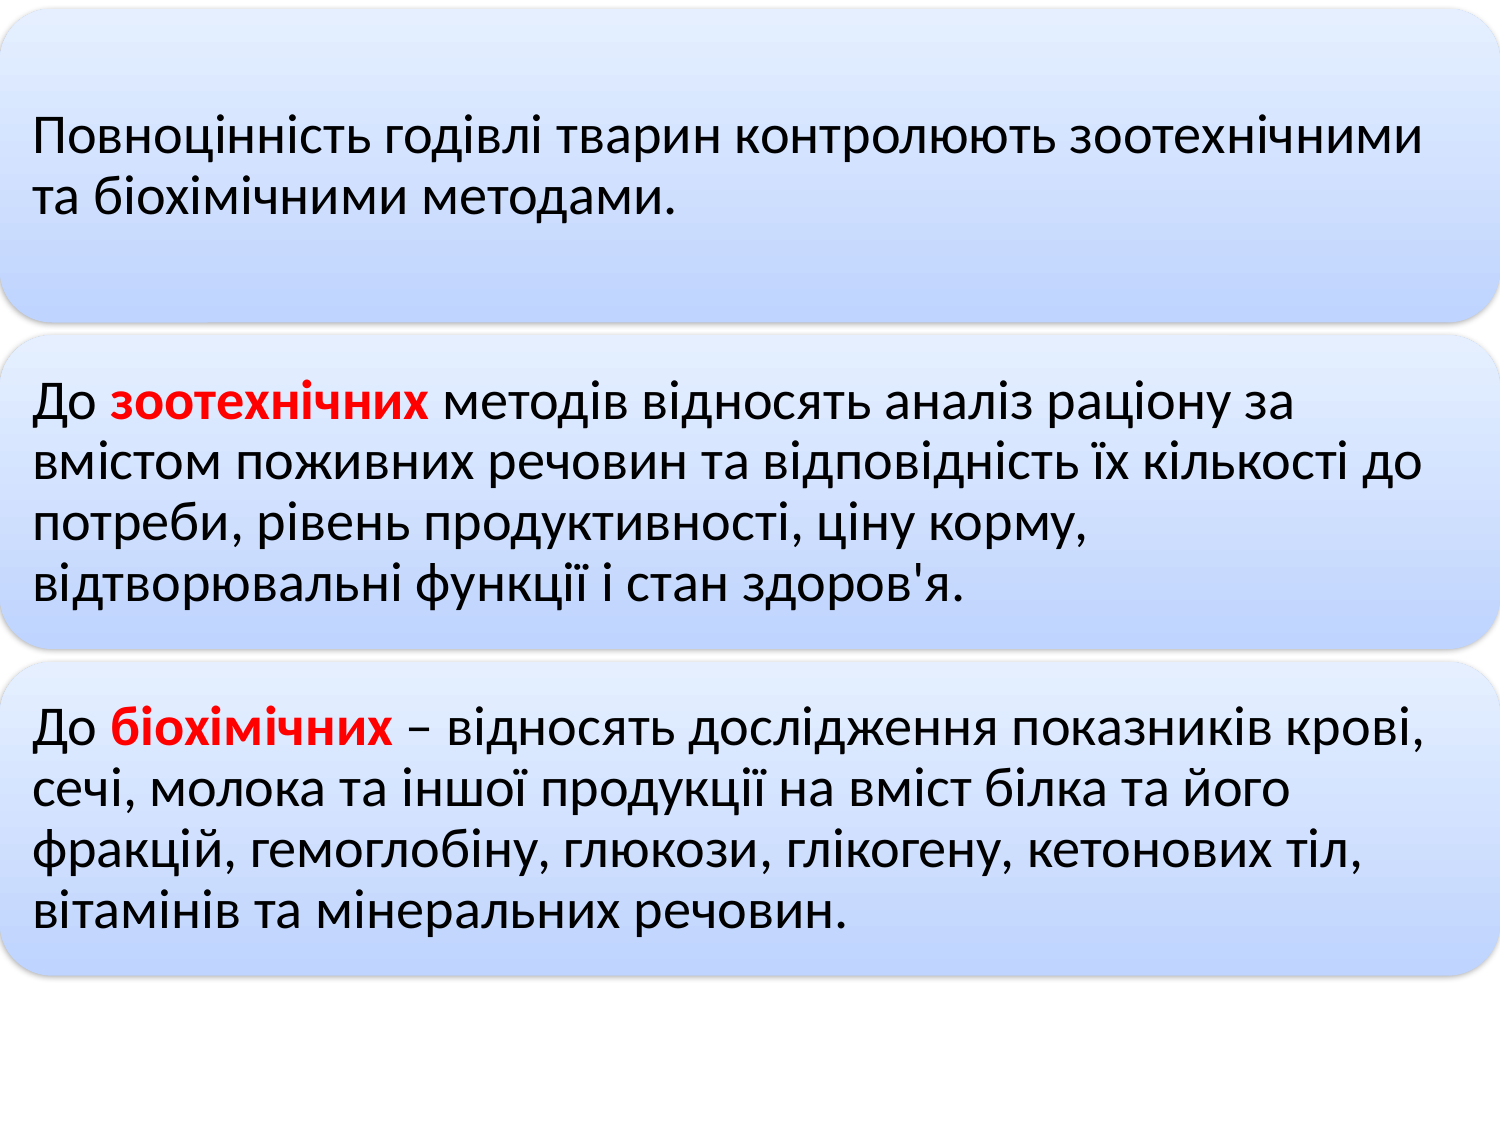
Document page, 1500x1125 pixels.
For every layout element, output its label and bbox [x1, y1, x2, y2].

text_box [0, 0, 1500, 985]
